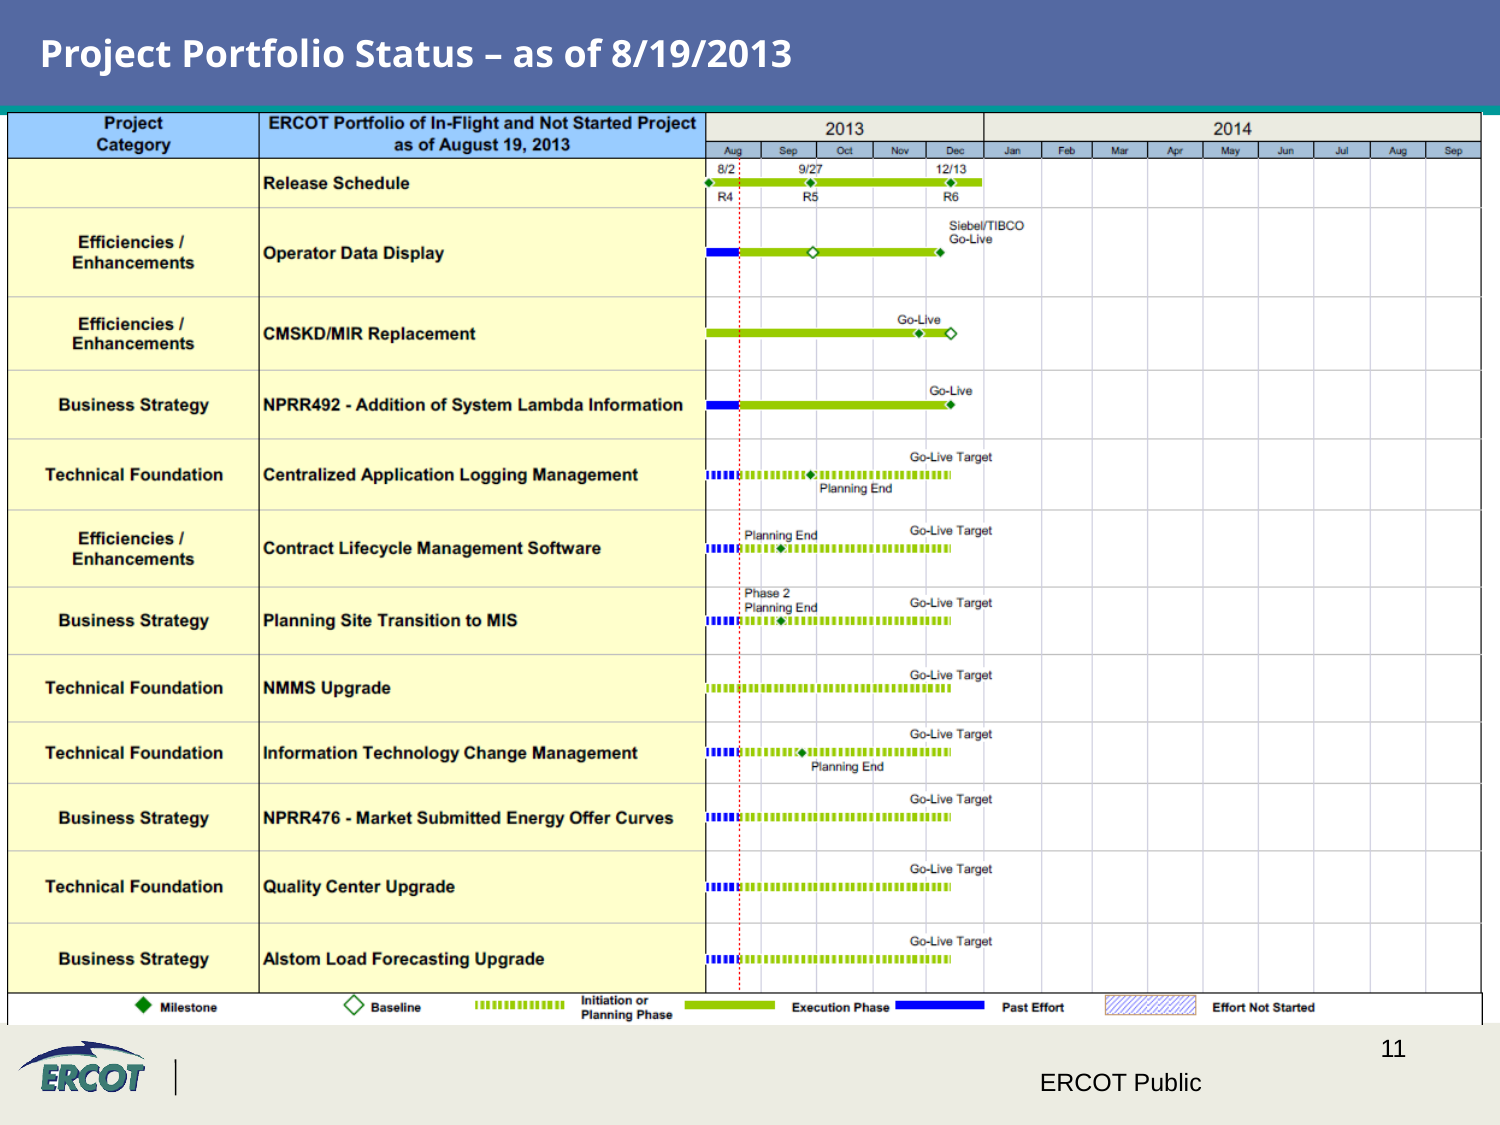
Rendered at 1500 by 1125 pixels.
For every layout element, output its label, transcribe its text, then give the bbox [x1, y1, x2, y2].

picture [10, 1031, 151, 1111]
footer ERCOT Public [1025, 1059, 1438, 1125]
picture [6, 112, 1484, 1026]
text_box Project Portfolio Status – as of 8/19/2013 [24, 30, 1163, 106]
text_box [24, 22, 1450, 85]
